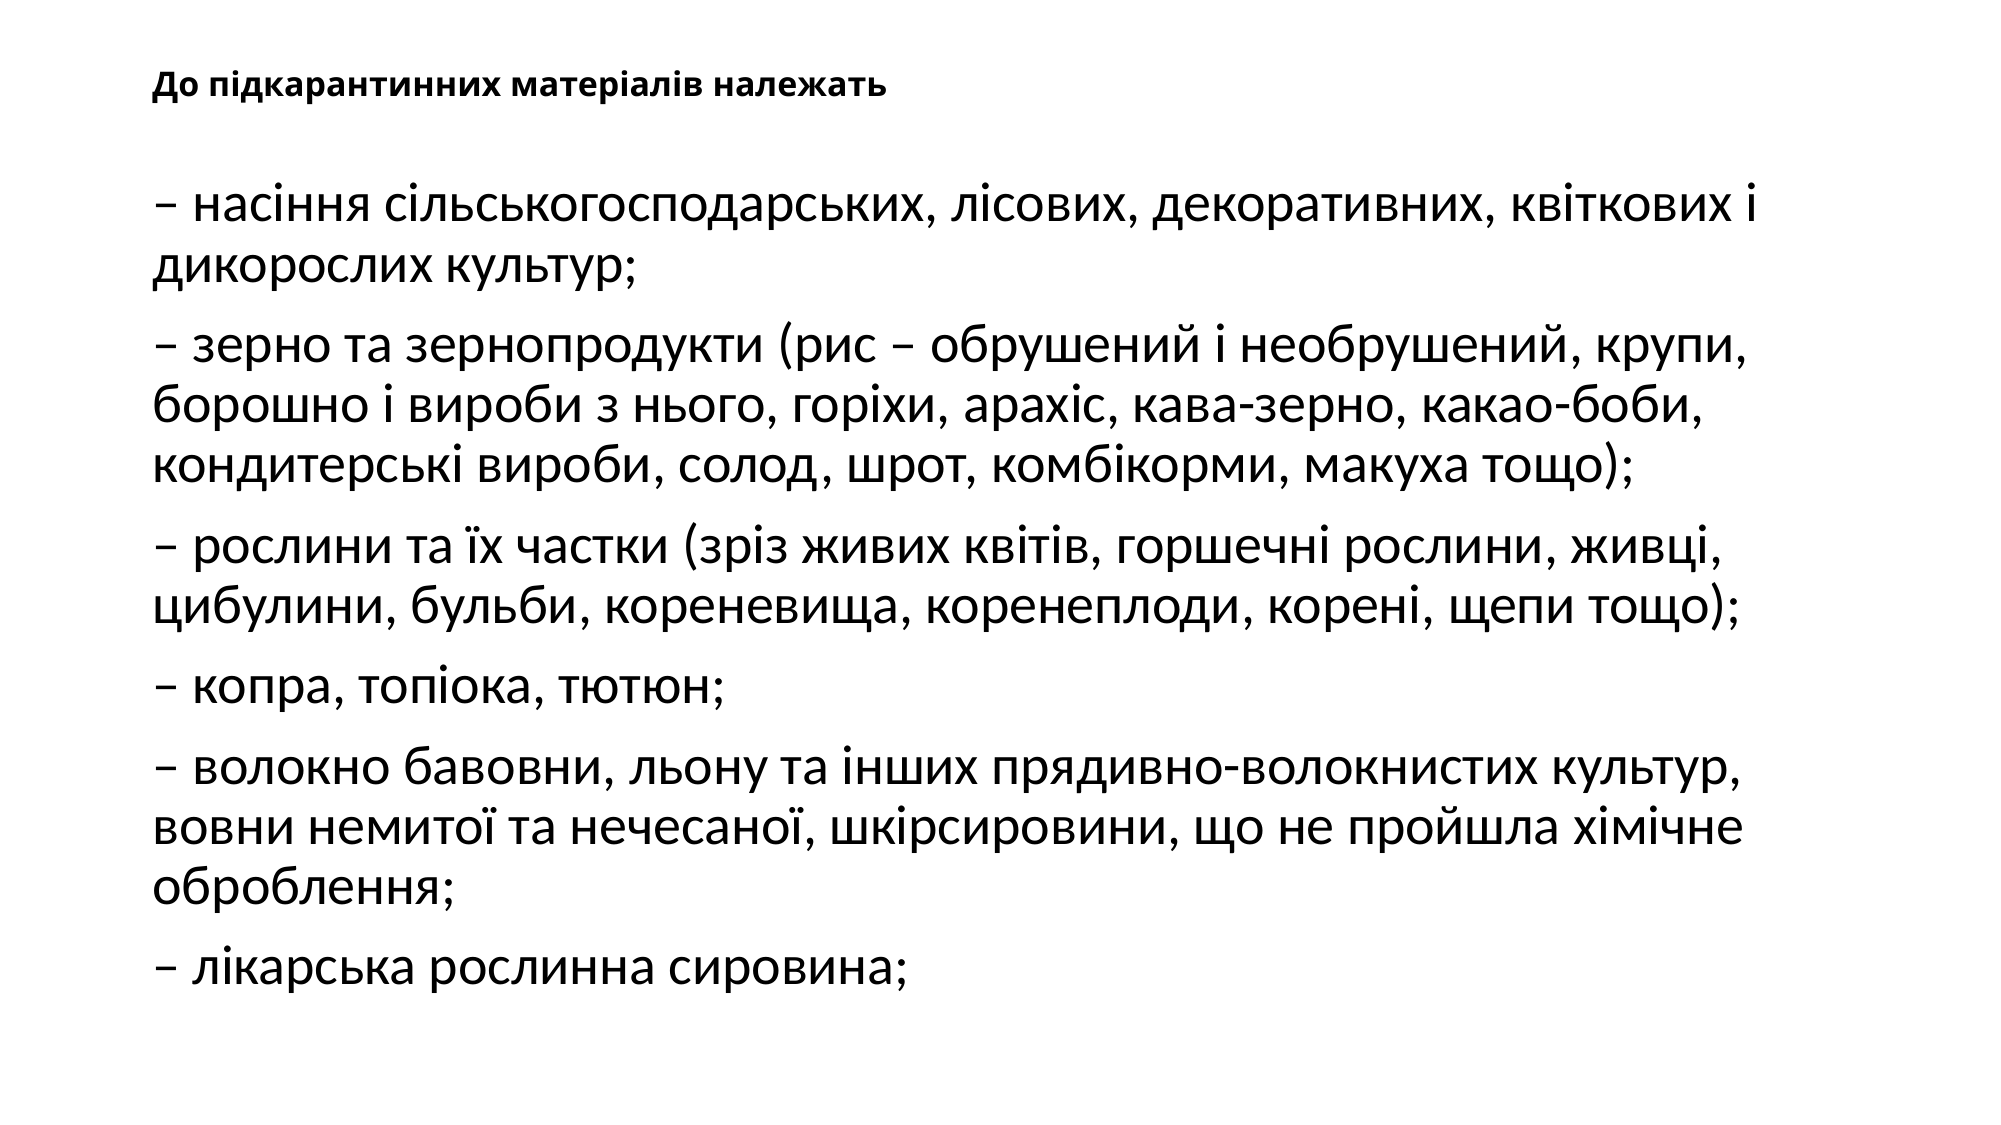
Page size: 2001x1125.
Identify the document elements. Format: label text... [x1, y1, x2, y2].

list – насіння сільськогосподарських, лісових, декоративних, квіткових і дикорослих культур; – зерно та зернопродукти (рис – обрушений і необрушений, крупи, борошно і вироби з нього, горіхи, арахіс, кава-зерно, какао-боби, кондитерські вироби, солод, шрот, комбікорми, макуха тощо); – рослини та їх частки (зріз живих квітів, горшечні рослини, живці, цибулини, бульби, кореневища, коренеплоди, корені, щепи тощо); – копра, топіока, тютюн; – волокно бавовни, льону та інших прядивно-волокнистих культур, вовни немитої та нечесаної, шкірсировини, що не пройшла хімічне оброблення; – лікарська рослинна сировина; [137, 166, 1863, 1014]
title До підкарантинних матеріалів належать [137, 59, 1863, 112]
